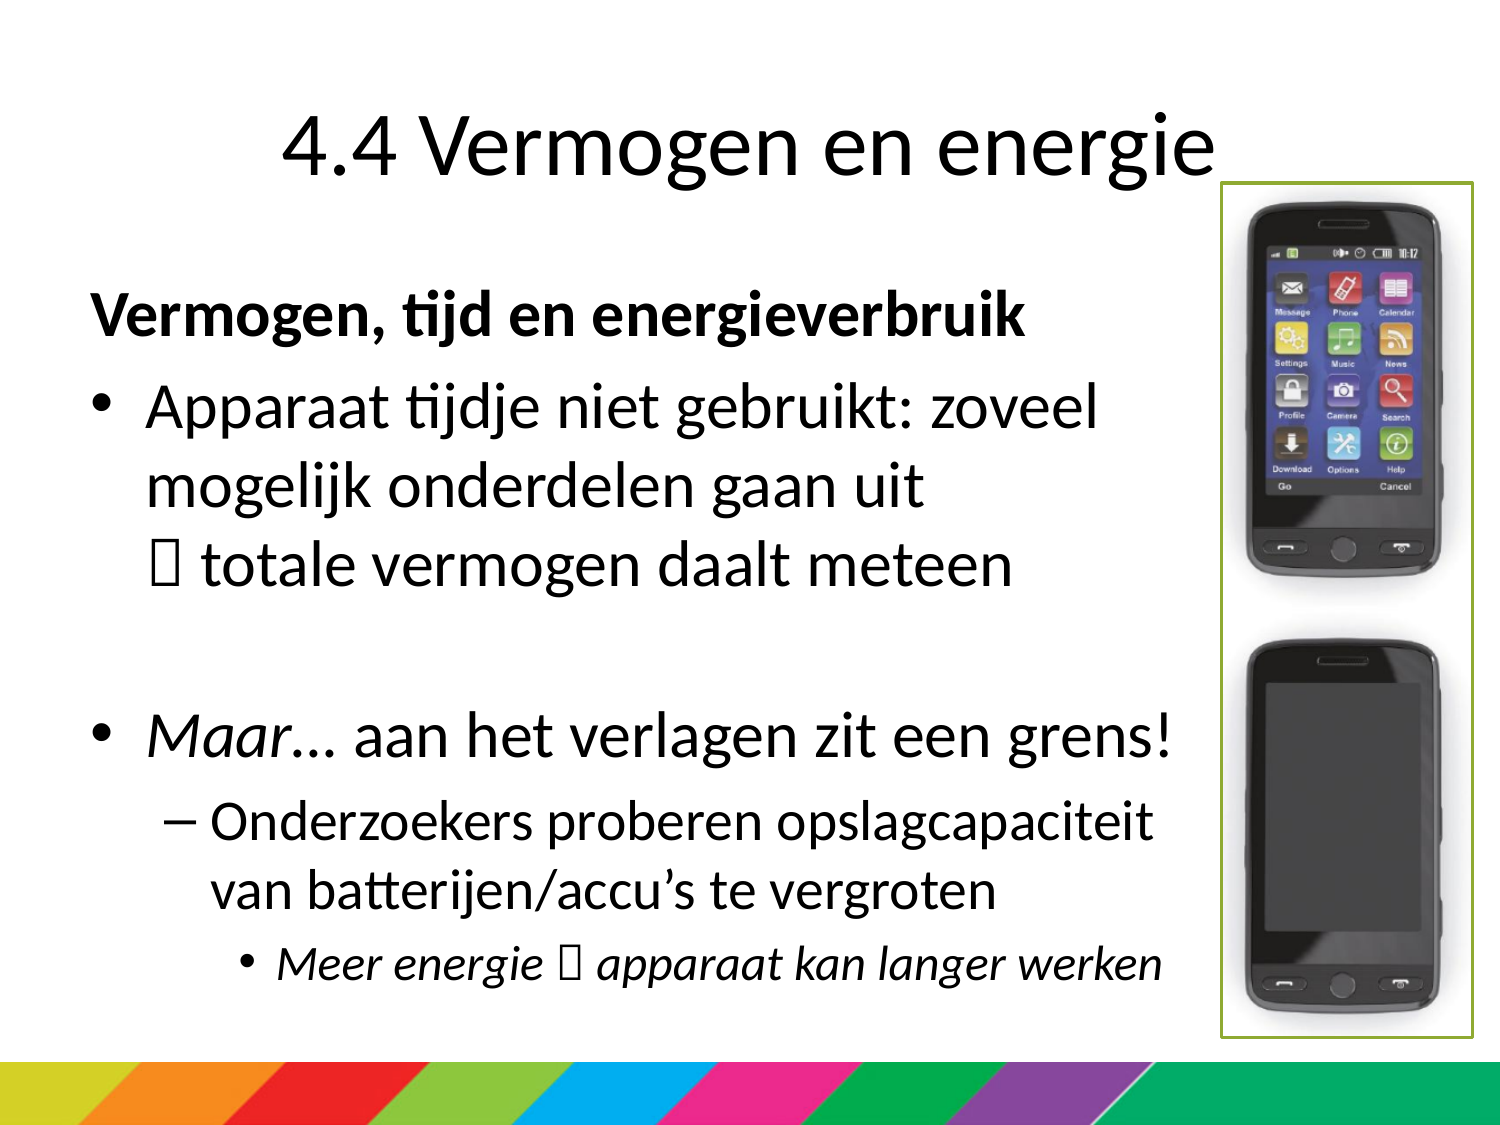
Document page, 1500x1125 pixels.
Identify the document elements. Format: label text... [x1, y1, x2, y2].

title 4.4 Vermogen en energie [75, 45, 1425, 233]
picture [0, 1062, 574, 1125]
picture [1222, 184, 1471, 1037]
list Vermogen, tijd en energieverbruik Apparaat tijdje niet gebruikt: zoveel mogelijk onderdelen gaan uit  totale vermogen daalt meteen Maar… aan het verlagen zit een grens! Onderzoekers proberen opslagcapaciteit van batterijen/accu’s te vergroten Meer energie  apparaat kan langer werken [75, 262, 1217, 1005]
picture [656, 1062, 1500, 1125]
